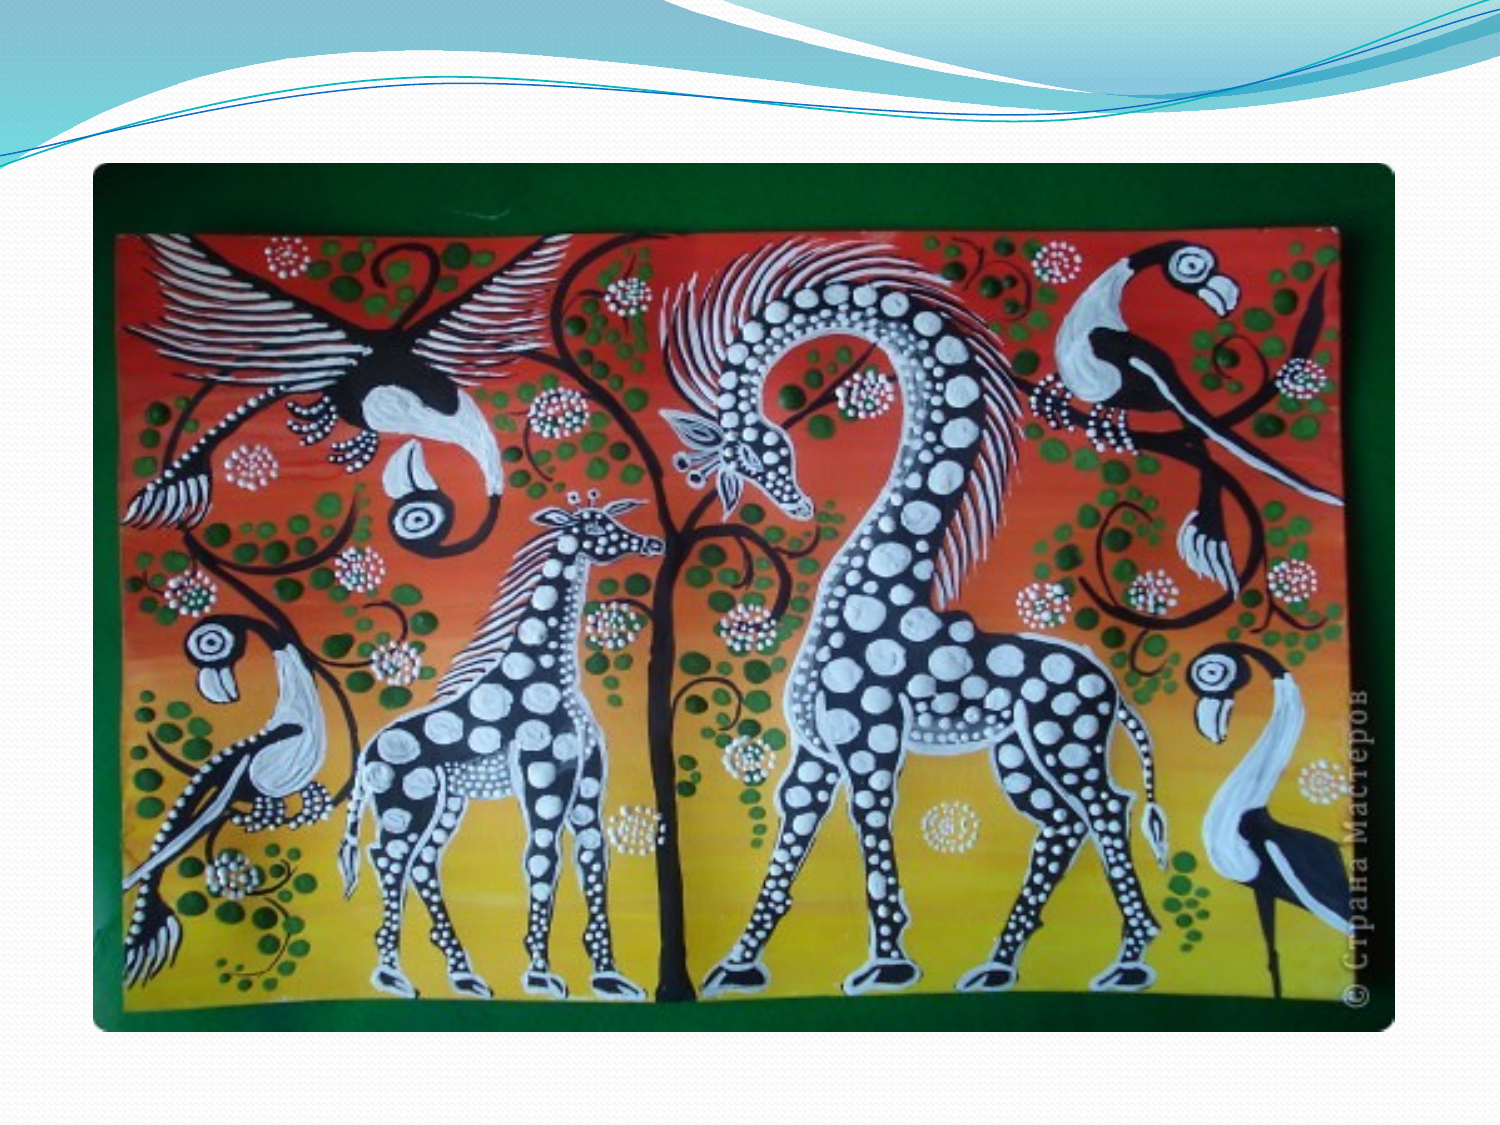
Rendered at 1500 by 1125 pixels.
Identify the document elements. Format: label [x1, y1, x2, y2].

picture [93, 163, 1395, 1032]
